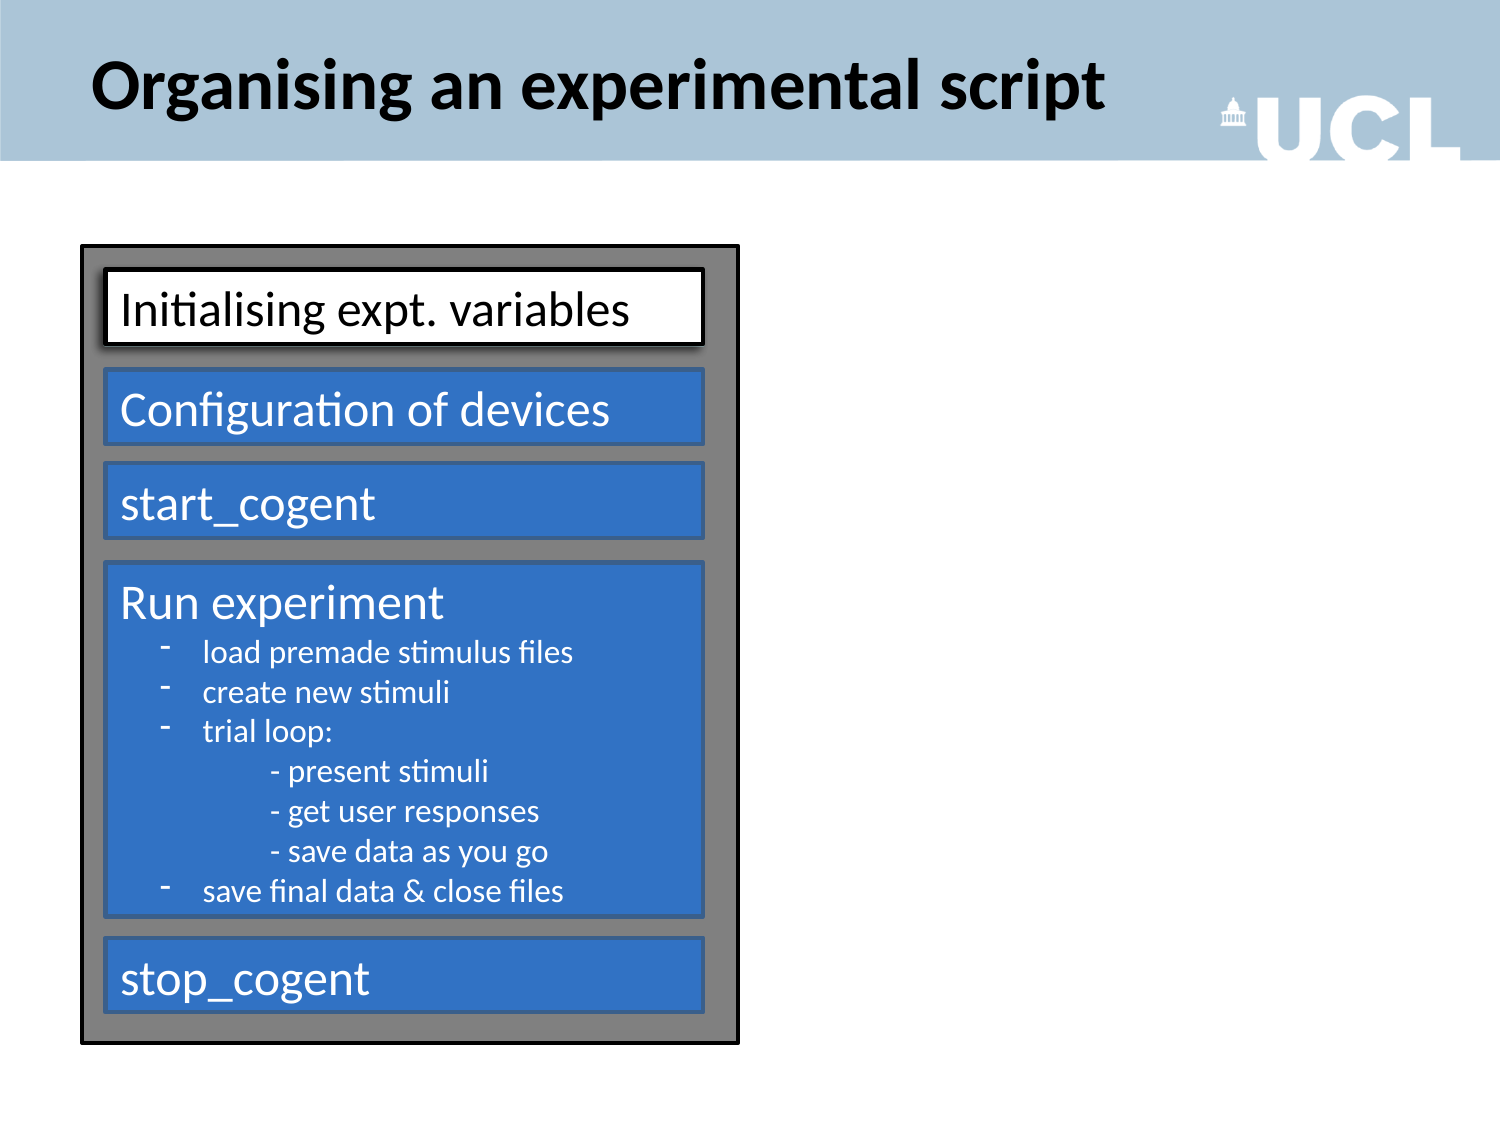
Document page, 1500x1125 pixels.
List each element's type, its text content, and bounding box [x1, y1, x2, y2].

title Organising an experimental script [76, 9, 1189, 152]
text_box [81, 245, 739, 1044]
picture [0, 0, 1500, 161]
